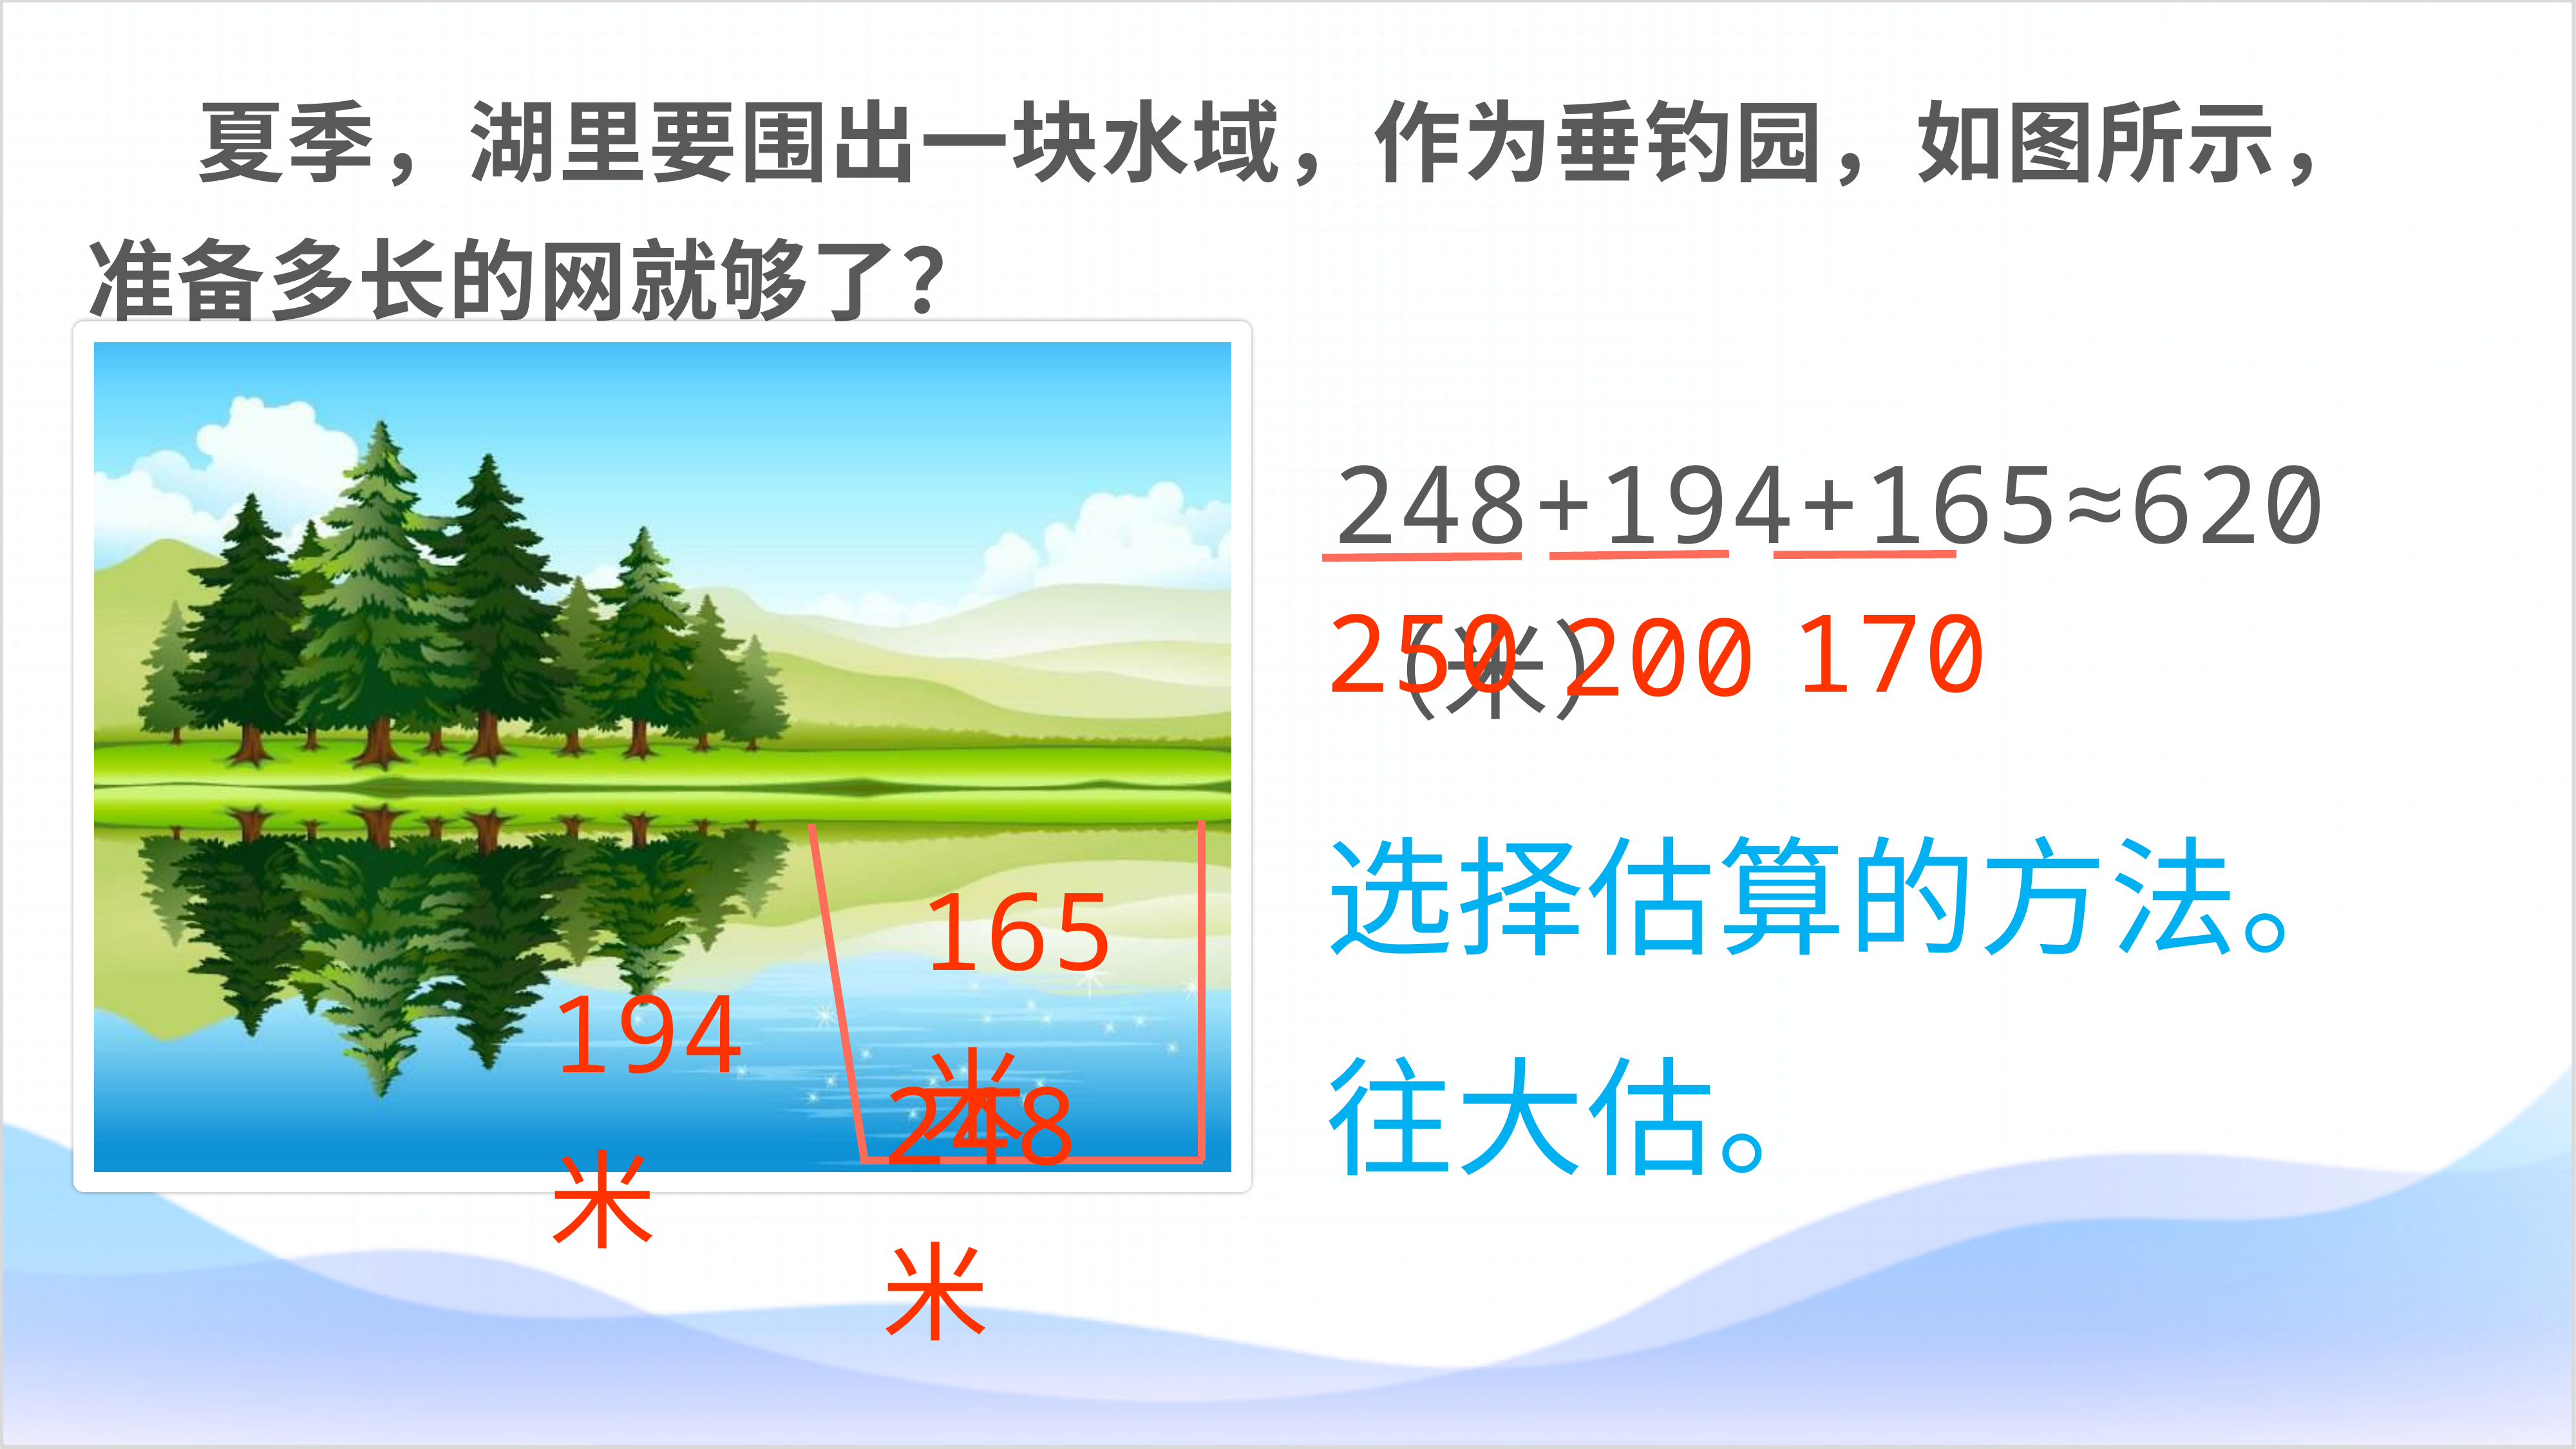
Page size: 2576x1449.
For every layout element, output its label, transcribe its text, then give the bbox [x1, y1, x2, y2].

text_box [1549, 553, 1729, 556]
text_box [811, 824, 866, 1164]
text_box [1321, 556, 1522, 558]
text_box 选择估算的方法。 [1314, 770, 2397, 927]
text_box 200 [1549, 550, 1828, 706]
text_box 250 [1314, 546, 1577, 703]
text_box 248+194+165≈620（米） [1321, 397, 2536, 554]
text_box 170 [1781, 546, 2056, 703]
text_box 夏季，湖里要围出一块水域，作为垂钓园，如图所示，准备多长的网就够了？ [75, 54, 2461, 336]
picture [0, 0, 2576, 1449]
text_box 往大估。 [1314, 990, 1956, 1147]
